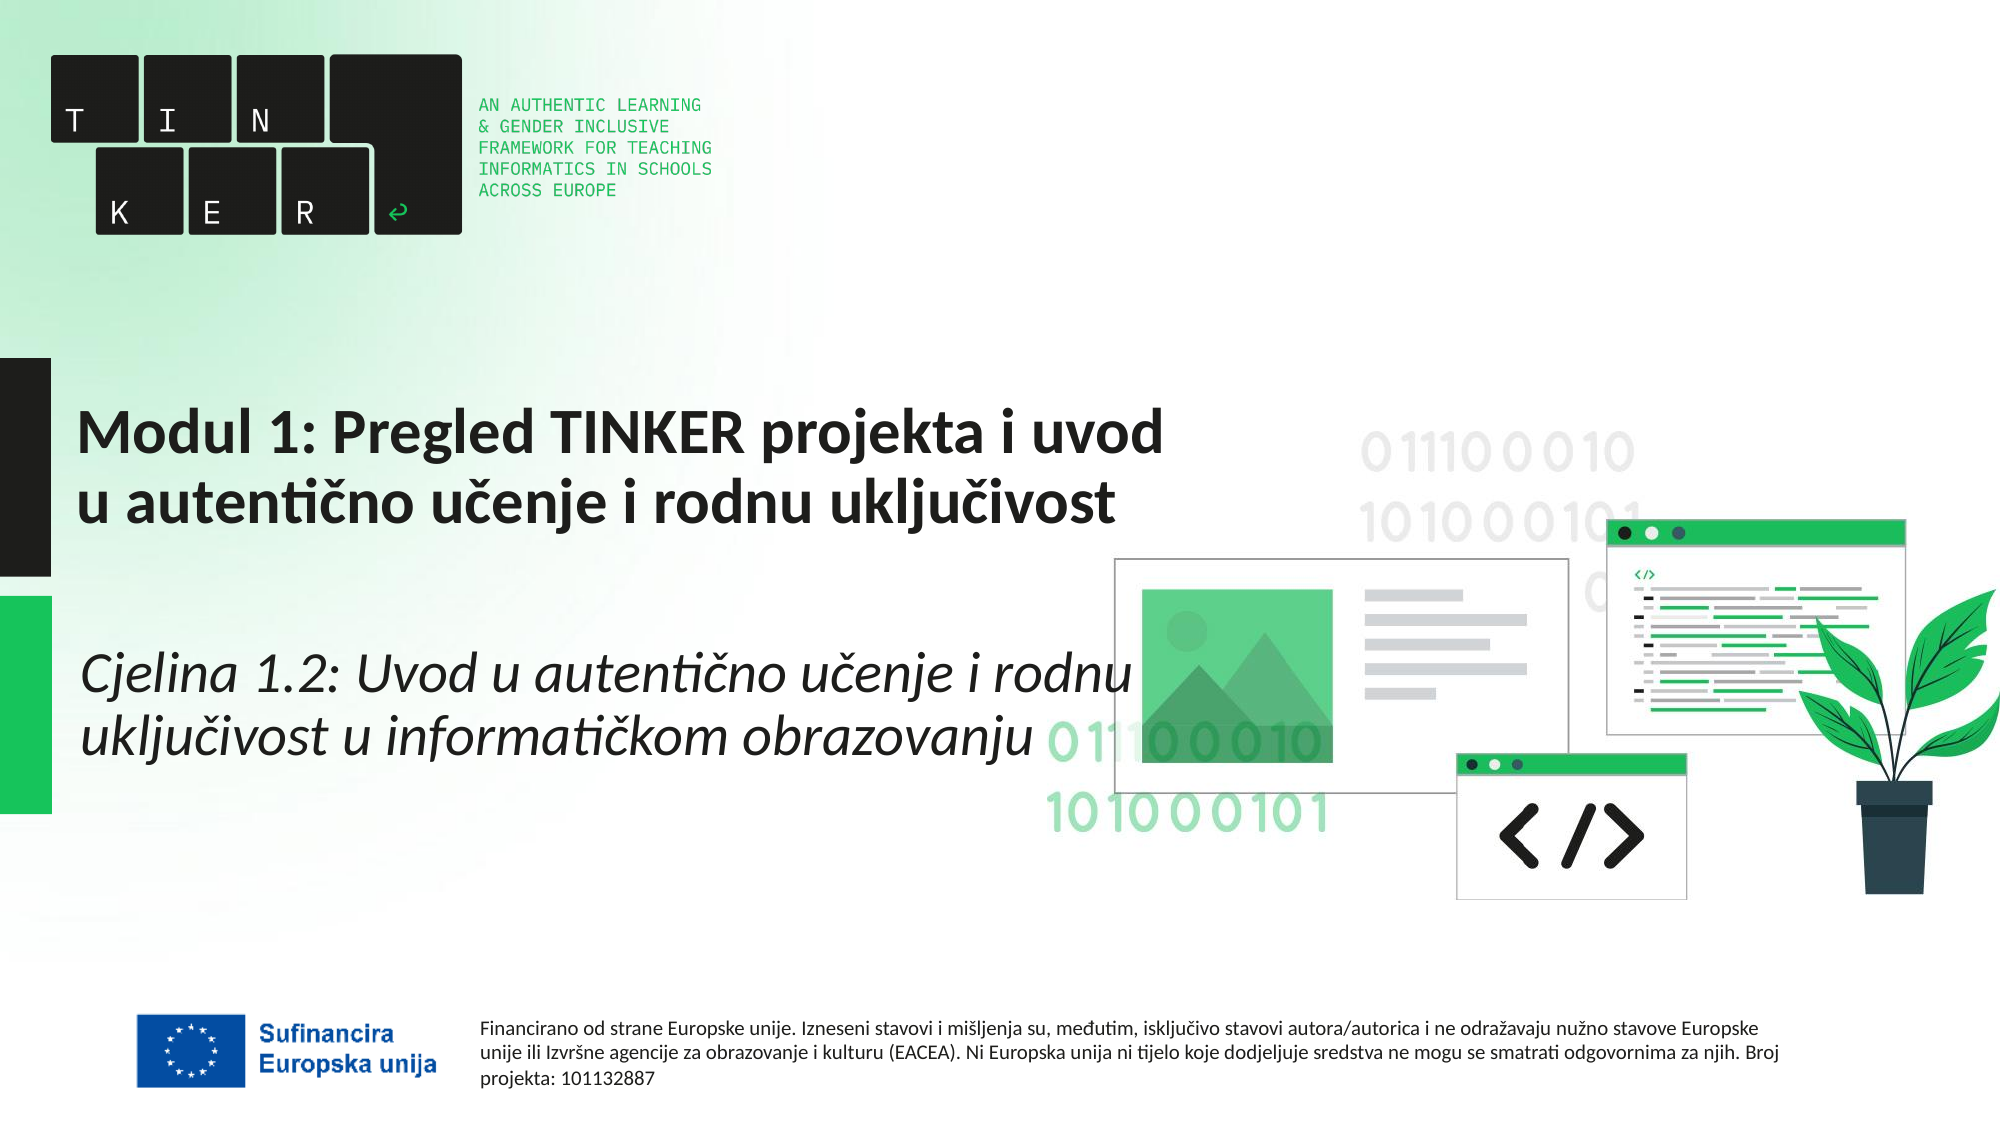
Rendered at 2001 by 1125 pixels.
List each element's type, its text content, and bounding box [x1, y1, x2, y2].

picture [1047, 431, 2000, 900]
picture [0, 0, 843, 1125]
subtitle Cjelina 1.2: Uvod u autentično učenje i rodnu uključivost u informatičkom obrazovanju [65, 599, 1197, 812]
title Modul 1: Pregled TINKER projekta i uvod u autentično učenje i rodnu uključivost [61, 358, 1196, 578]
